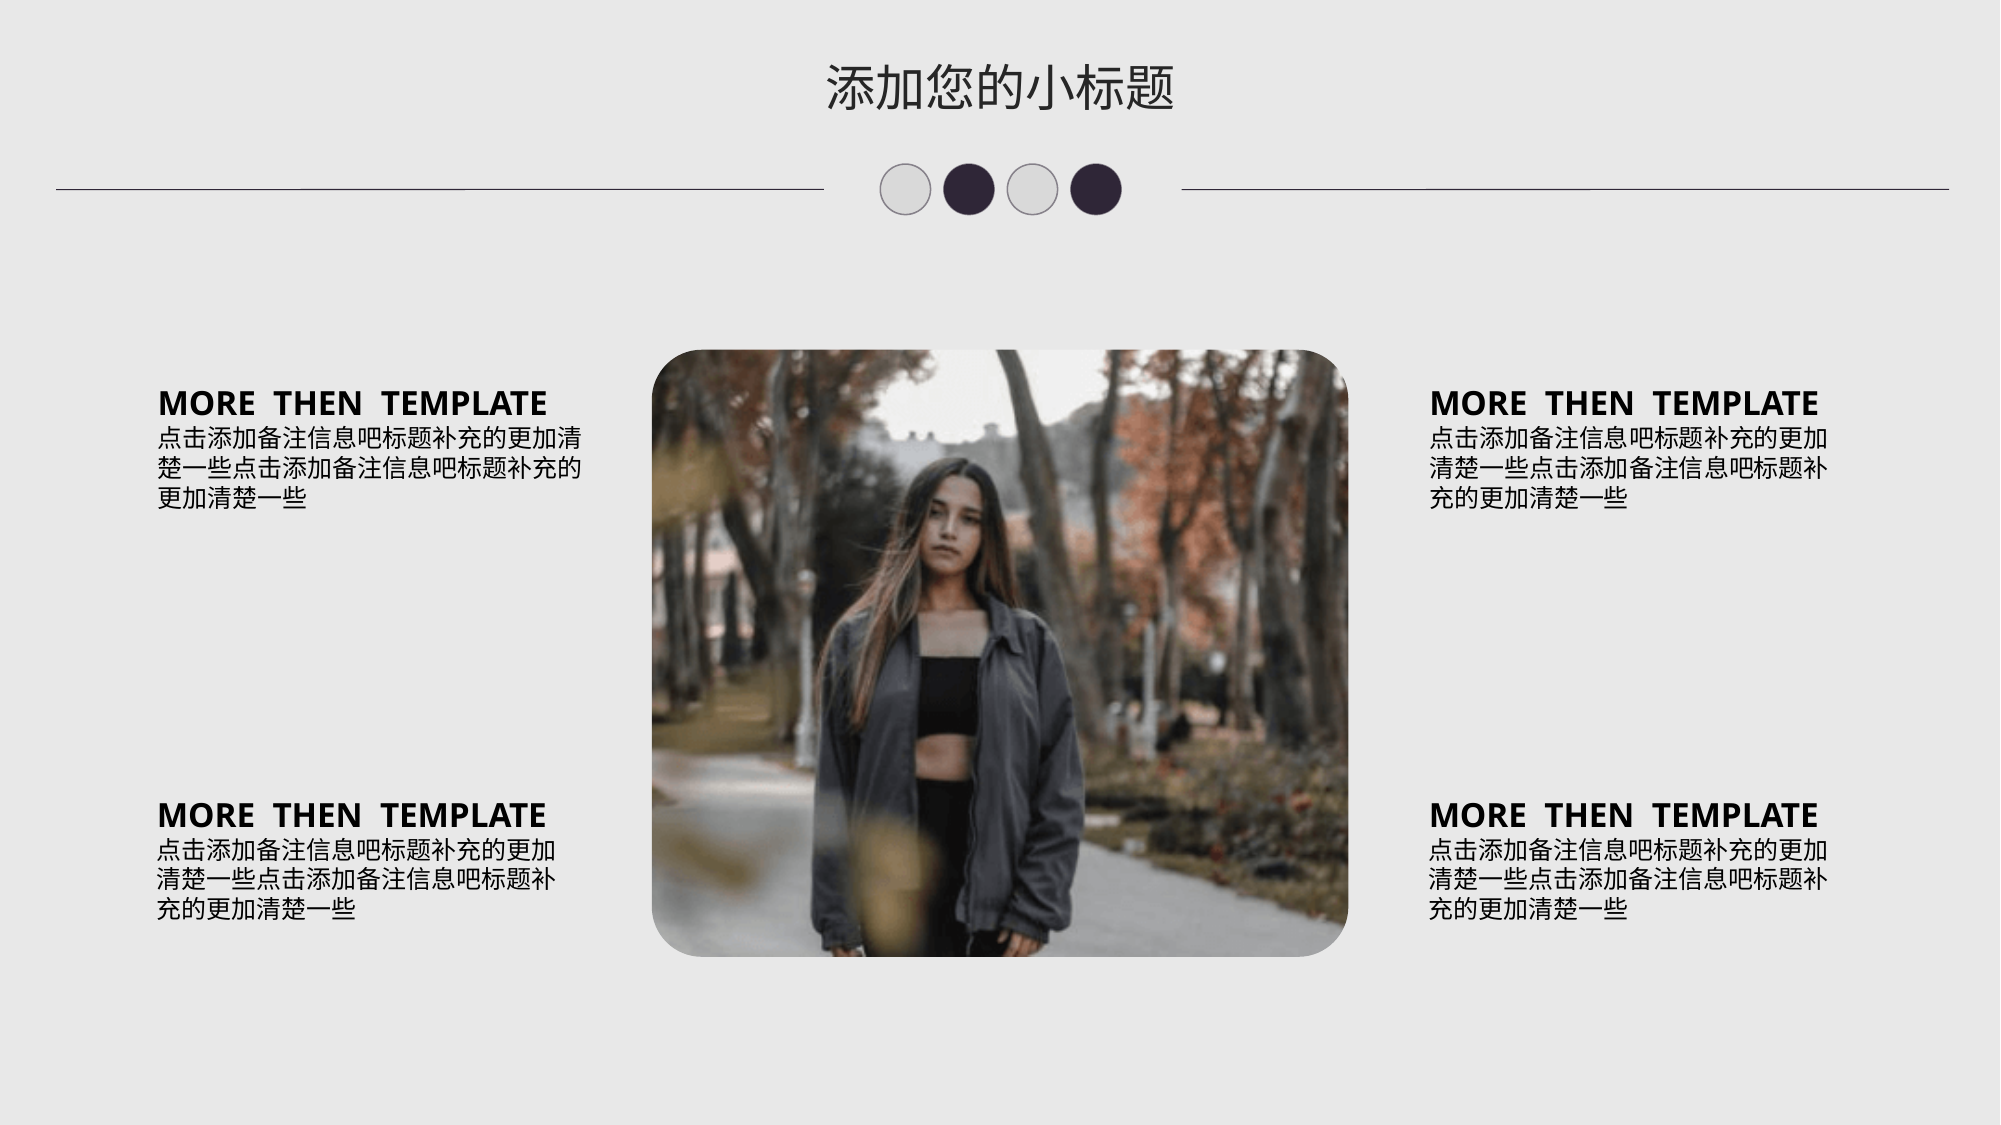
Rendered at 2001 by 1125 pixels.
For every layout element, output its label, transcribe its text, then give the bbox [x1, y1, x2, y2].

text_box MORE THEN TEMPLATE 点击添加备注信息吧标题补充的更加清楚一些点击添加备注信息吧标题补充的更加清楚一些 [1413, 786, 1864, 932]
text_box 添加您的小标题 [810, 49, 1190, 124]
text_box MORE THEN TEMPLATE 点击添加备注信息吧标题补充的更加清楚一些点击添加备注信息吧标题补充的更加清楚一些 [142, 786, 585, 932]
picture [651, 349, 1349, 957]
text_box MORE THEN TEMPLATE 点击添加备注信息吧标题补充的更加清楚一些点击添加备注信息吧标题补充的更加清楚一些 [142, 375, 609, 520]
text_box MORE THEN TEMPLATE 点击添加备注信息吧标题补充的更加清楚一些点击添加备注信息吧标题补充的更加清楚一些 [1414, 375, 1845, 520]
